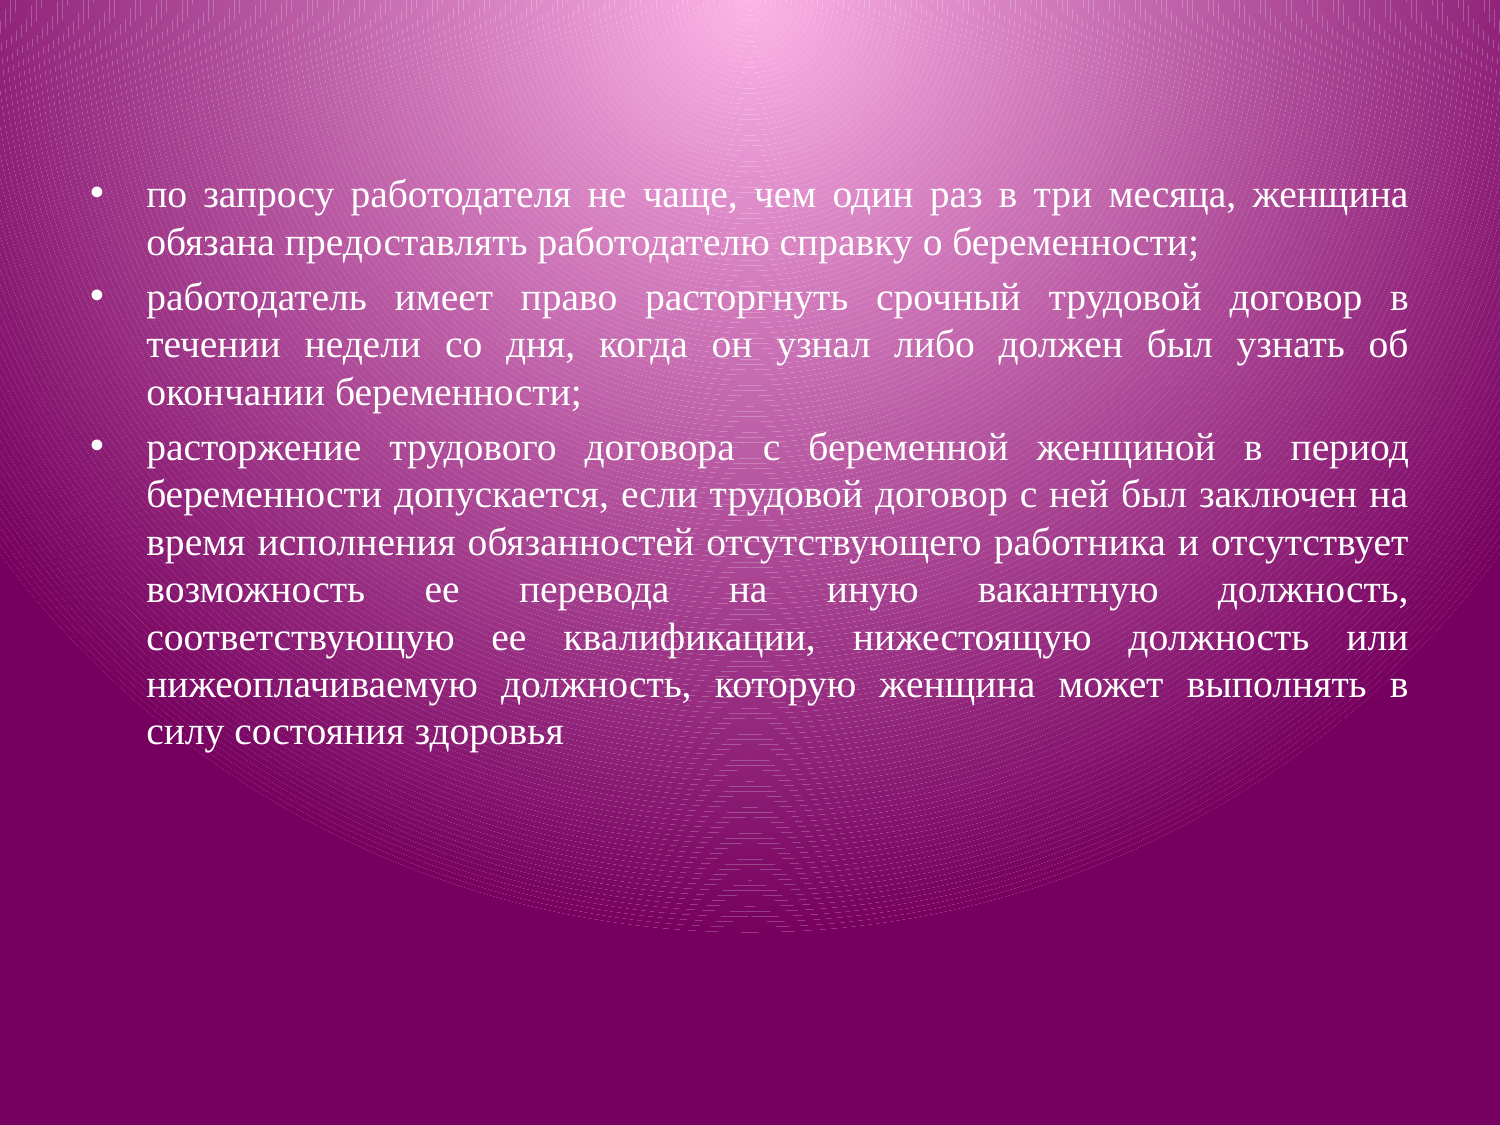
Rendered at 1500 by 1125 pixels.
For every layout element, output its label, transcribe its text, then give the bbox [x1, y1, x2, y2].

list по запросу работодателя не чаще, чем один раз в три месяца, женщина обязана предоставлять работодателю справку о беременности; работодатель имеет право расторгнуть срочный трудовой договор в течении недели со дня, когда он узнал либо должен был узнать об окончании беременности; расторжение трудового договора с беременной женщиной в период беременности допускается, если трудовой договор с ней был заключен на время исполнения обязанностей отсутствующего работника и отсутствует возможность ее перевода на иную вакантную должность, соответствующую ее квалификации, нижестоящую должность или нижеоплачиваемую должность, которую женщина может выполнять в силу состояния здоровья [75, 160, 1425, 976]
